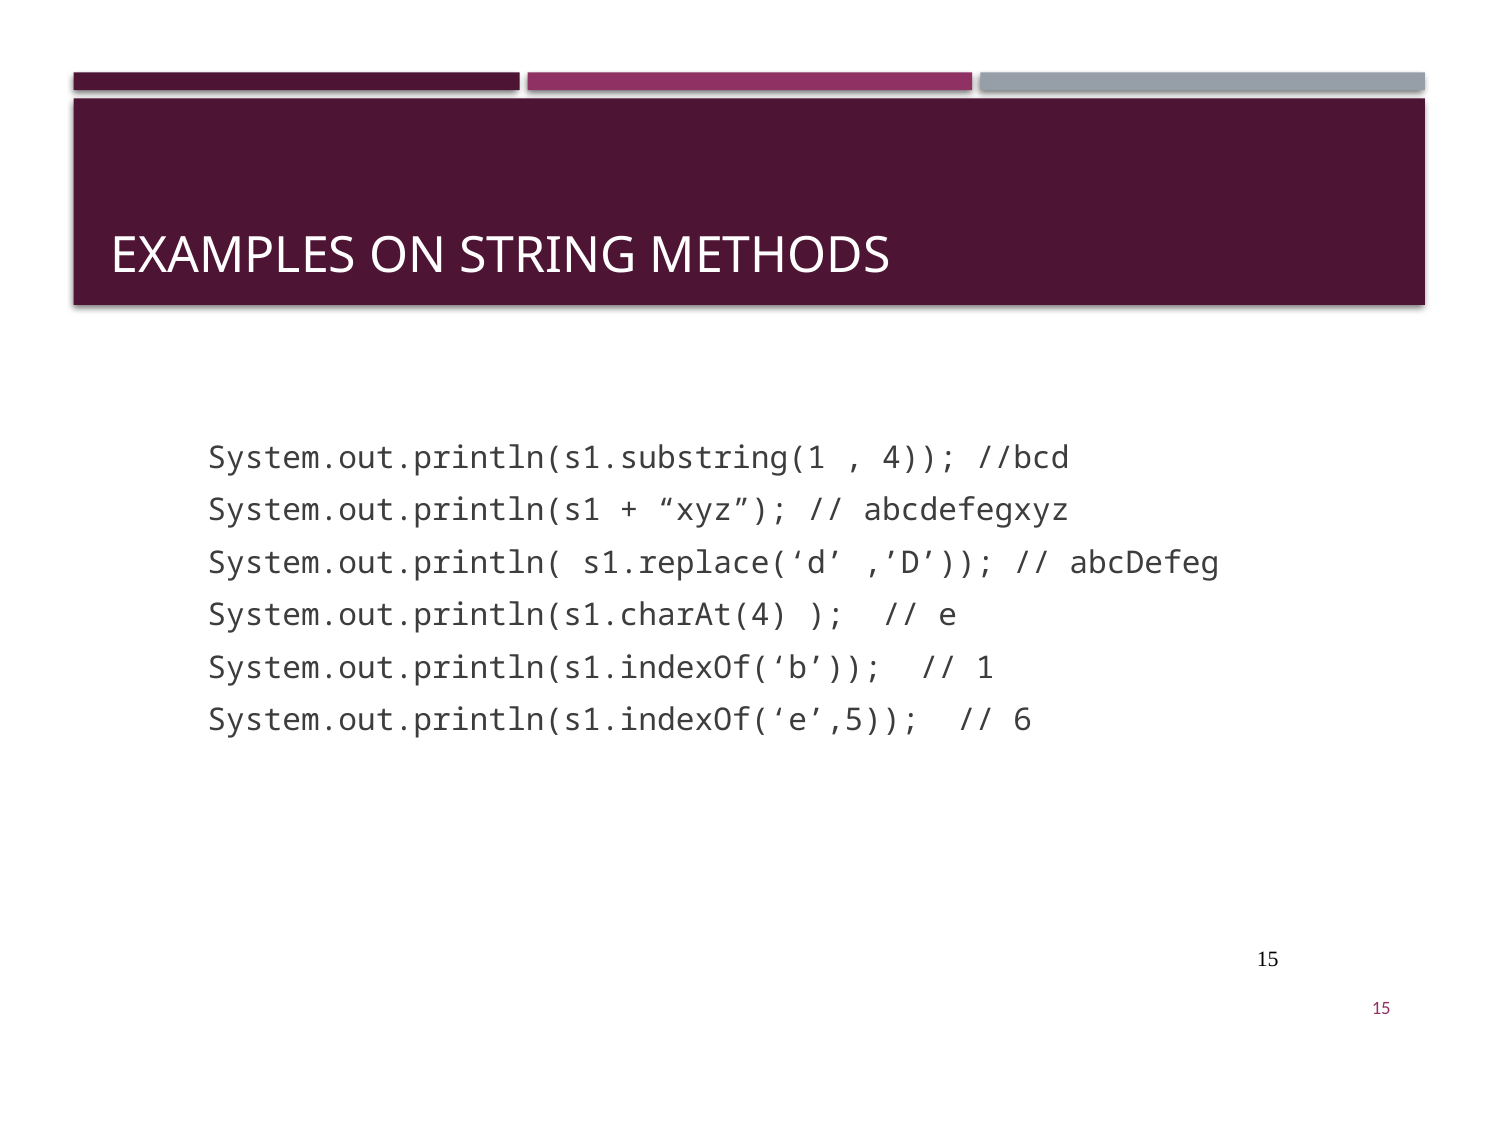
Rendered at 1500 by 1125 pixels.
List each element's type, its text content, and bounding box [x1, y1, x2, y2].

text_box 15 [1143, 937, 1294, 966]
title Examples on string methods [95, 112, 1406, 291]
list System.out.println(s1.substring(1 , 4)); //bcd System.out.println(s1 + “xyz”); // abcdefegxyz System.out.println( s1.replace(‘d’ ,’D’)); // abcDefeg System.out.println(s1.charAt(4) ); // e System.out.println(s1.indexOf(‘b’)); // 1 System.out.println(s1.indexOf(‘e’,5)); // 6 [192, 369, 1242, 862]
slide_number 15 [1279, 977, 1406, 1037]
